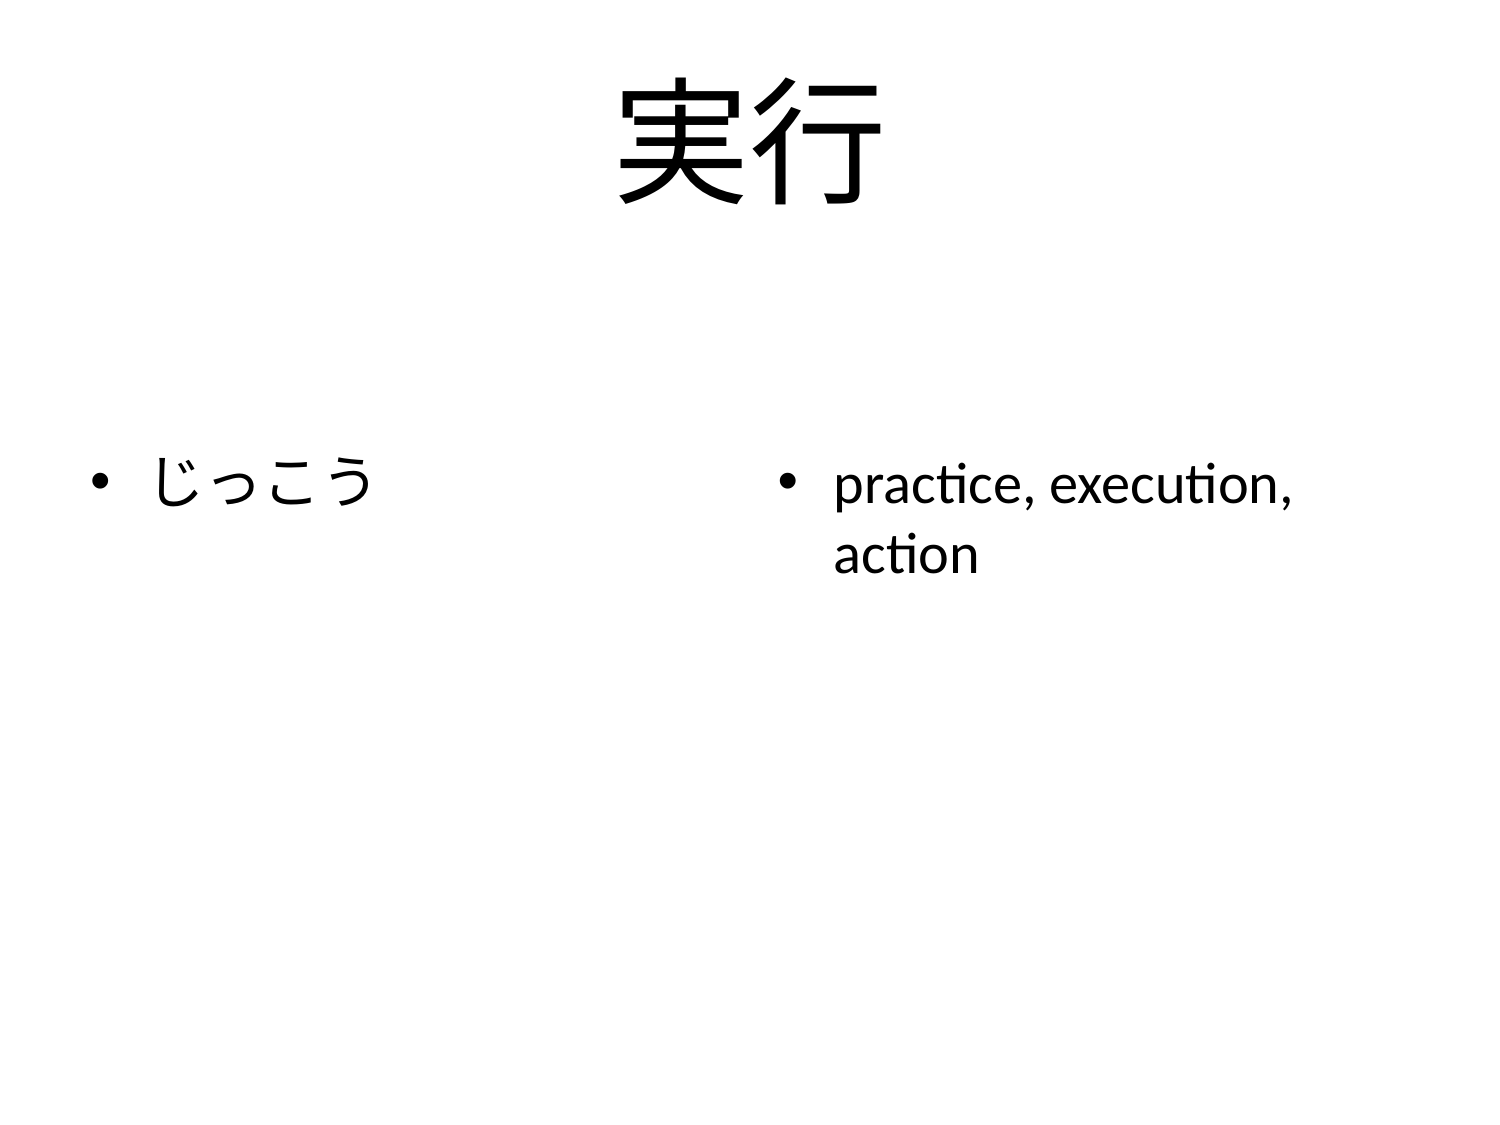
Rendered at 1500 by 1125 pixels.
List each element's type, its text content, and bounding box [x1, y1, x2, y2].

title 実行 [74, 44, 1426, 233]
list じっこう [74, 437, 738, 1006]
list practice, execution, action [762, 437, 1426, 1006]
